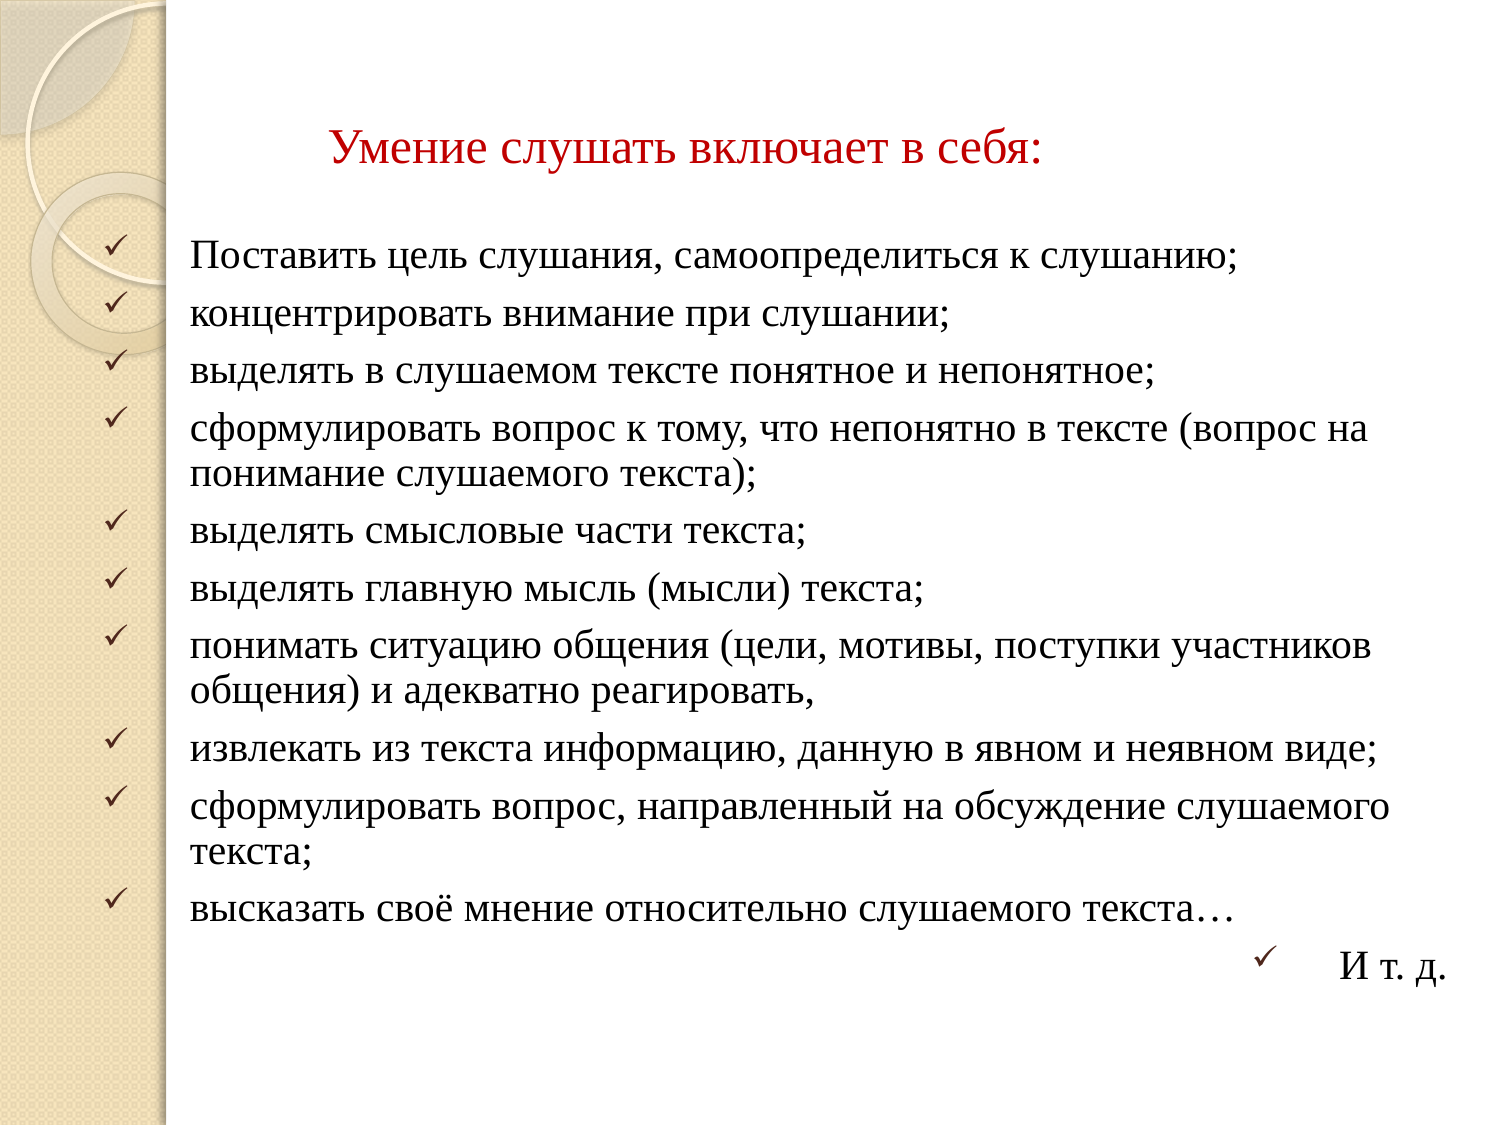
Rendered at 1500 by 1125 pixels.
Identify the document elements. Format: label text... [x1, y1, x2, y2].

title Умение слушать включает в себя: [312, 50, 1438, 224]
list Поставить цель слушания, самоопределиться к слушанию; концентрировать внимание при слушании; выделять в слушаемом тексте понятное и непонятное; сформулировать вопрос к тому, что непонятно в тексте (вопрос на понимание слушаемого текста); выделять смысловые части текста; выделять главную мысль (мысли) текста; понимать ситуацию общения (цели, мотивы, поступки участников общения) и адекватно реагировать, извлекать из текста информацию, данную в явном и неявном виде; сформулировать вопрос, направленный на обсуждение слушаемого текста; высказать своё мнение относительно слушаемого текста… И т. д. [87, 224, 1463, 1038]
